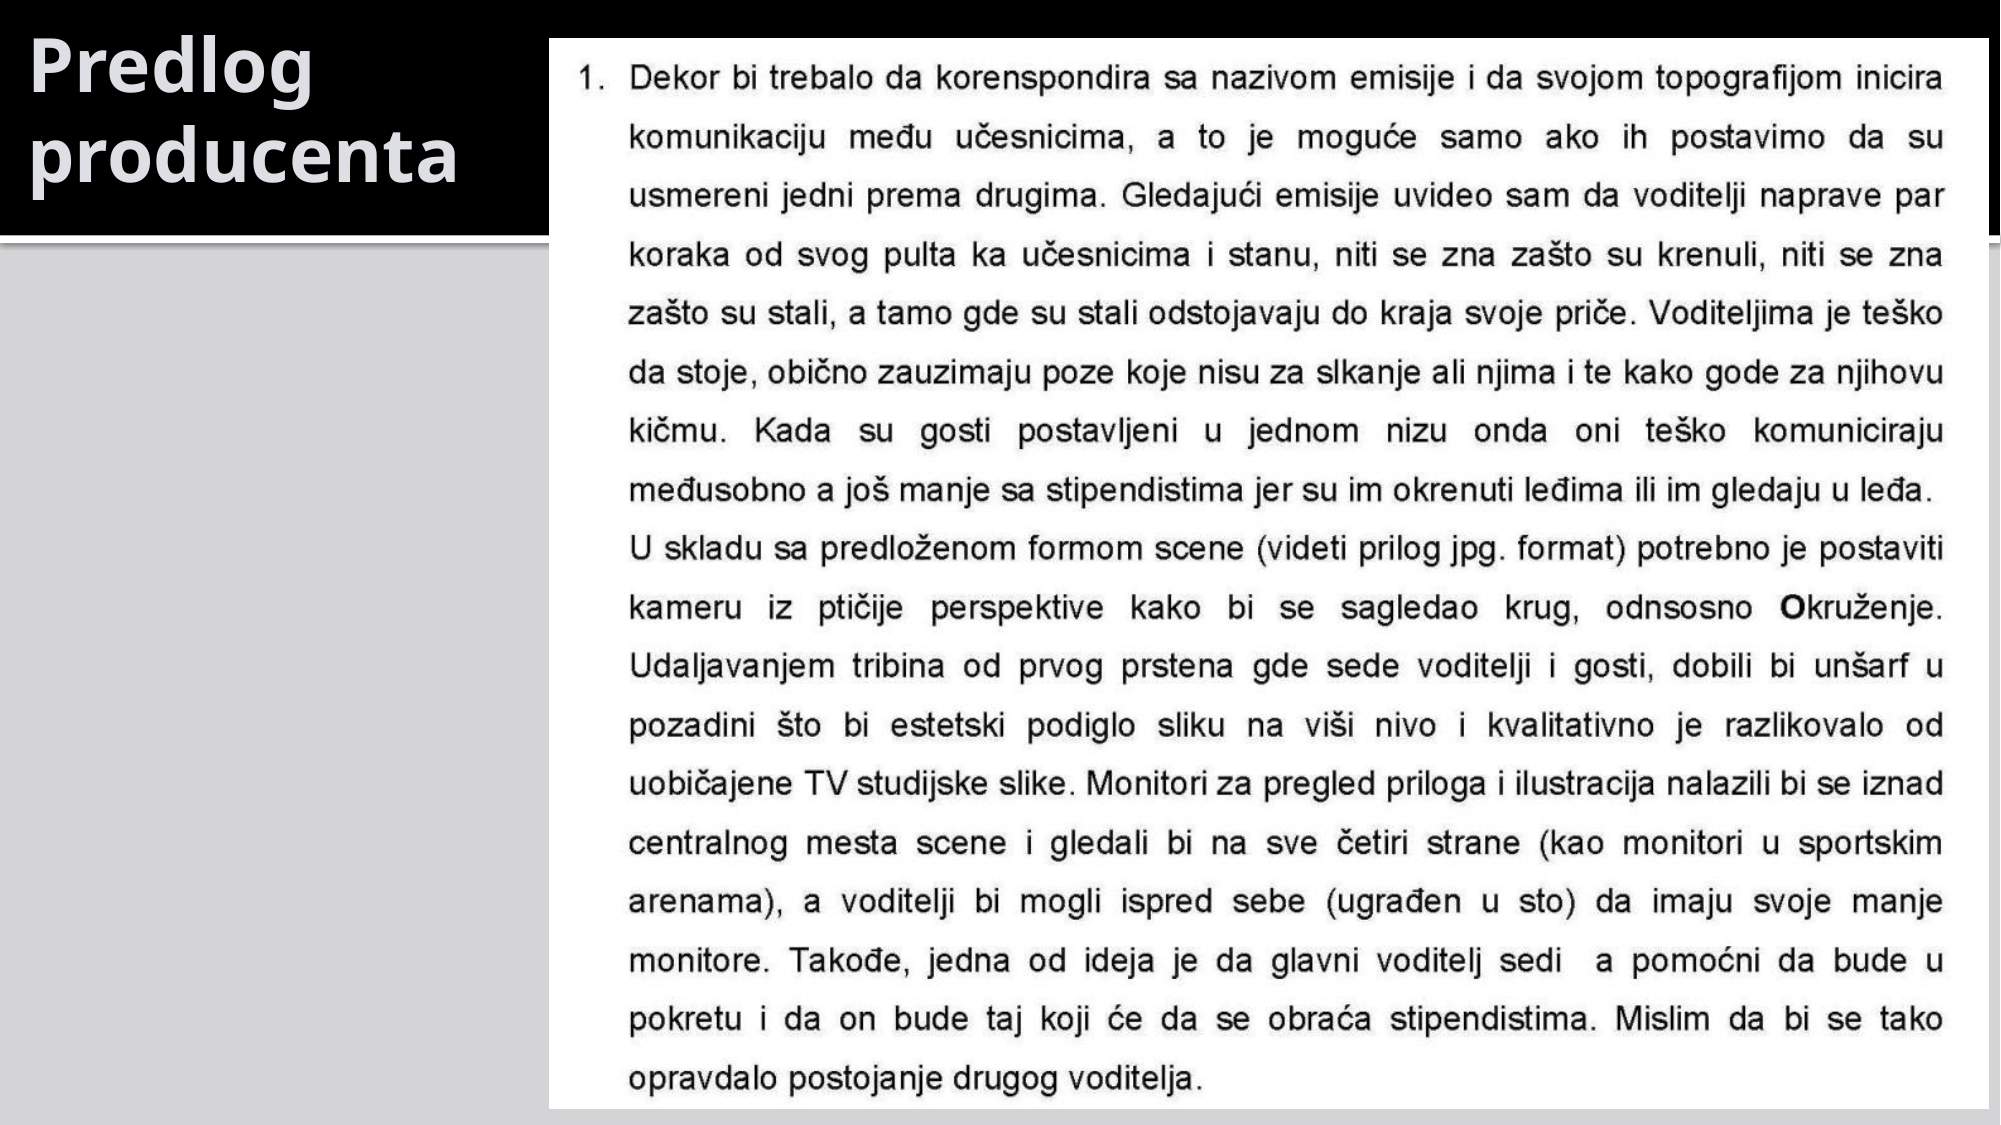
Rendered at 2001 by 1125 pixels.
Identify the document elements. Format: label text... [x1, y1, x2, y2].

picture [549, 38, 1989, 1110]
text_box Predlog producenta [12, 1, 1638, 214]
list [262, 237, 1725, 1125]
